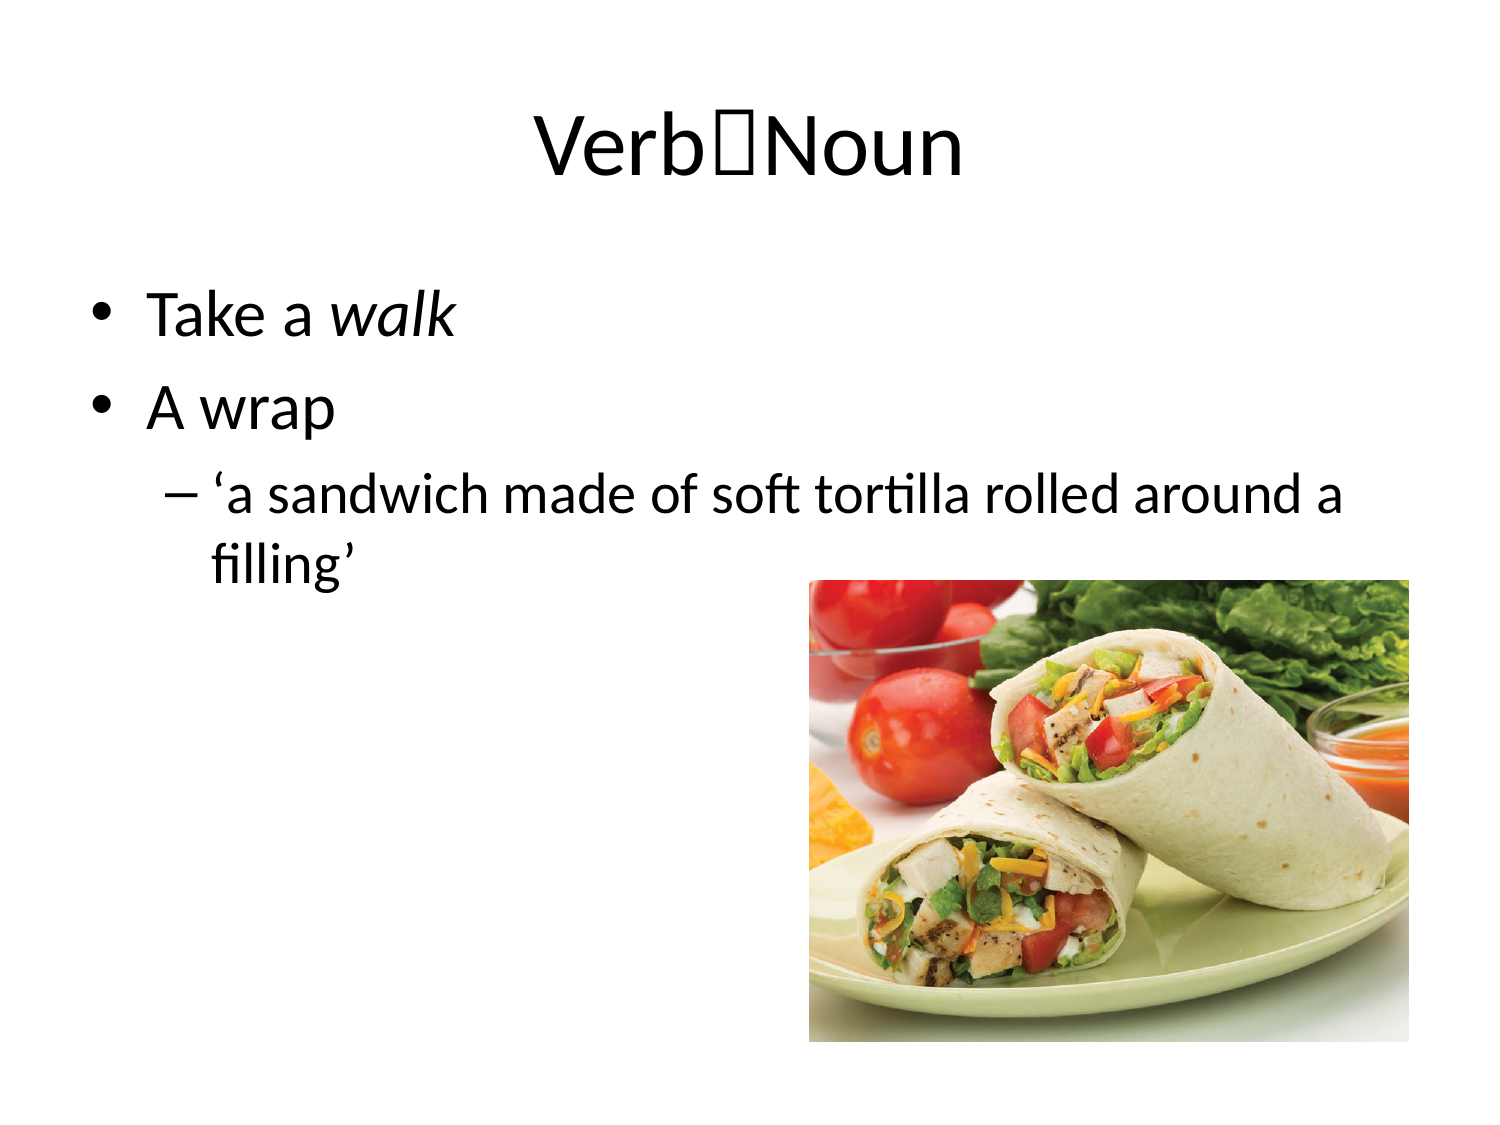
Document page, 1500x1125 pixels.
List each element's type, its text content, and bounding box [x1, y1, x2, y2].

picture [809, 579, 1410, 1042]
title VerbNoun [75, 45, 1425, 233]
list Take a walk A wrap ‘a sandwich made of soft tortilla rolled around a filling’ [75, 262, 1425, 1005]
